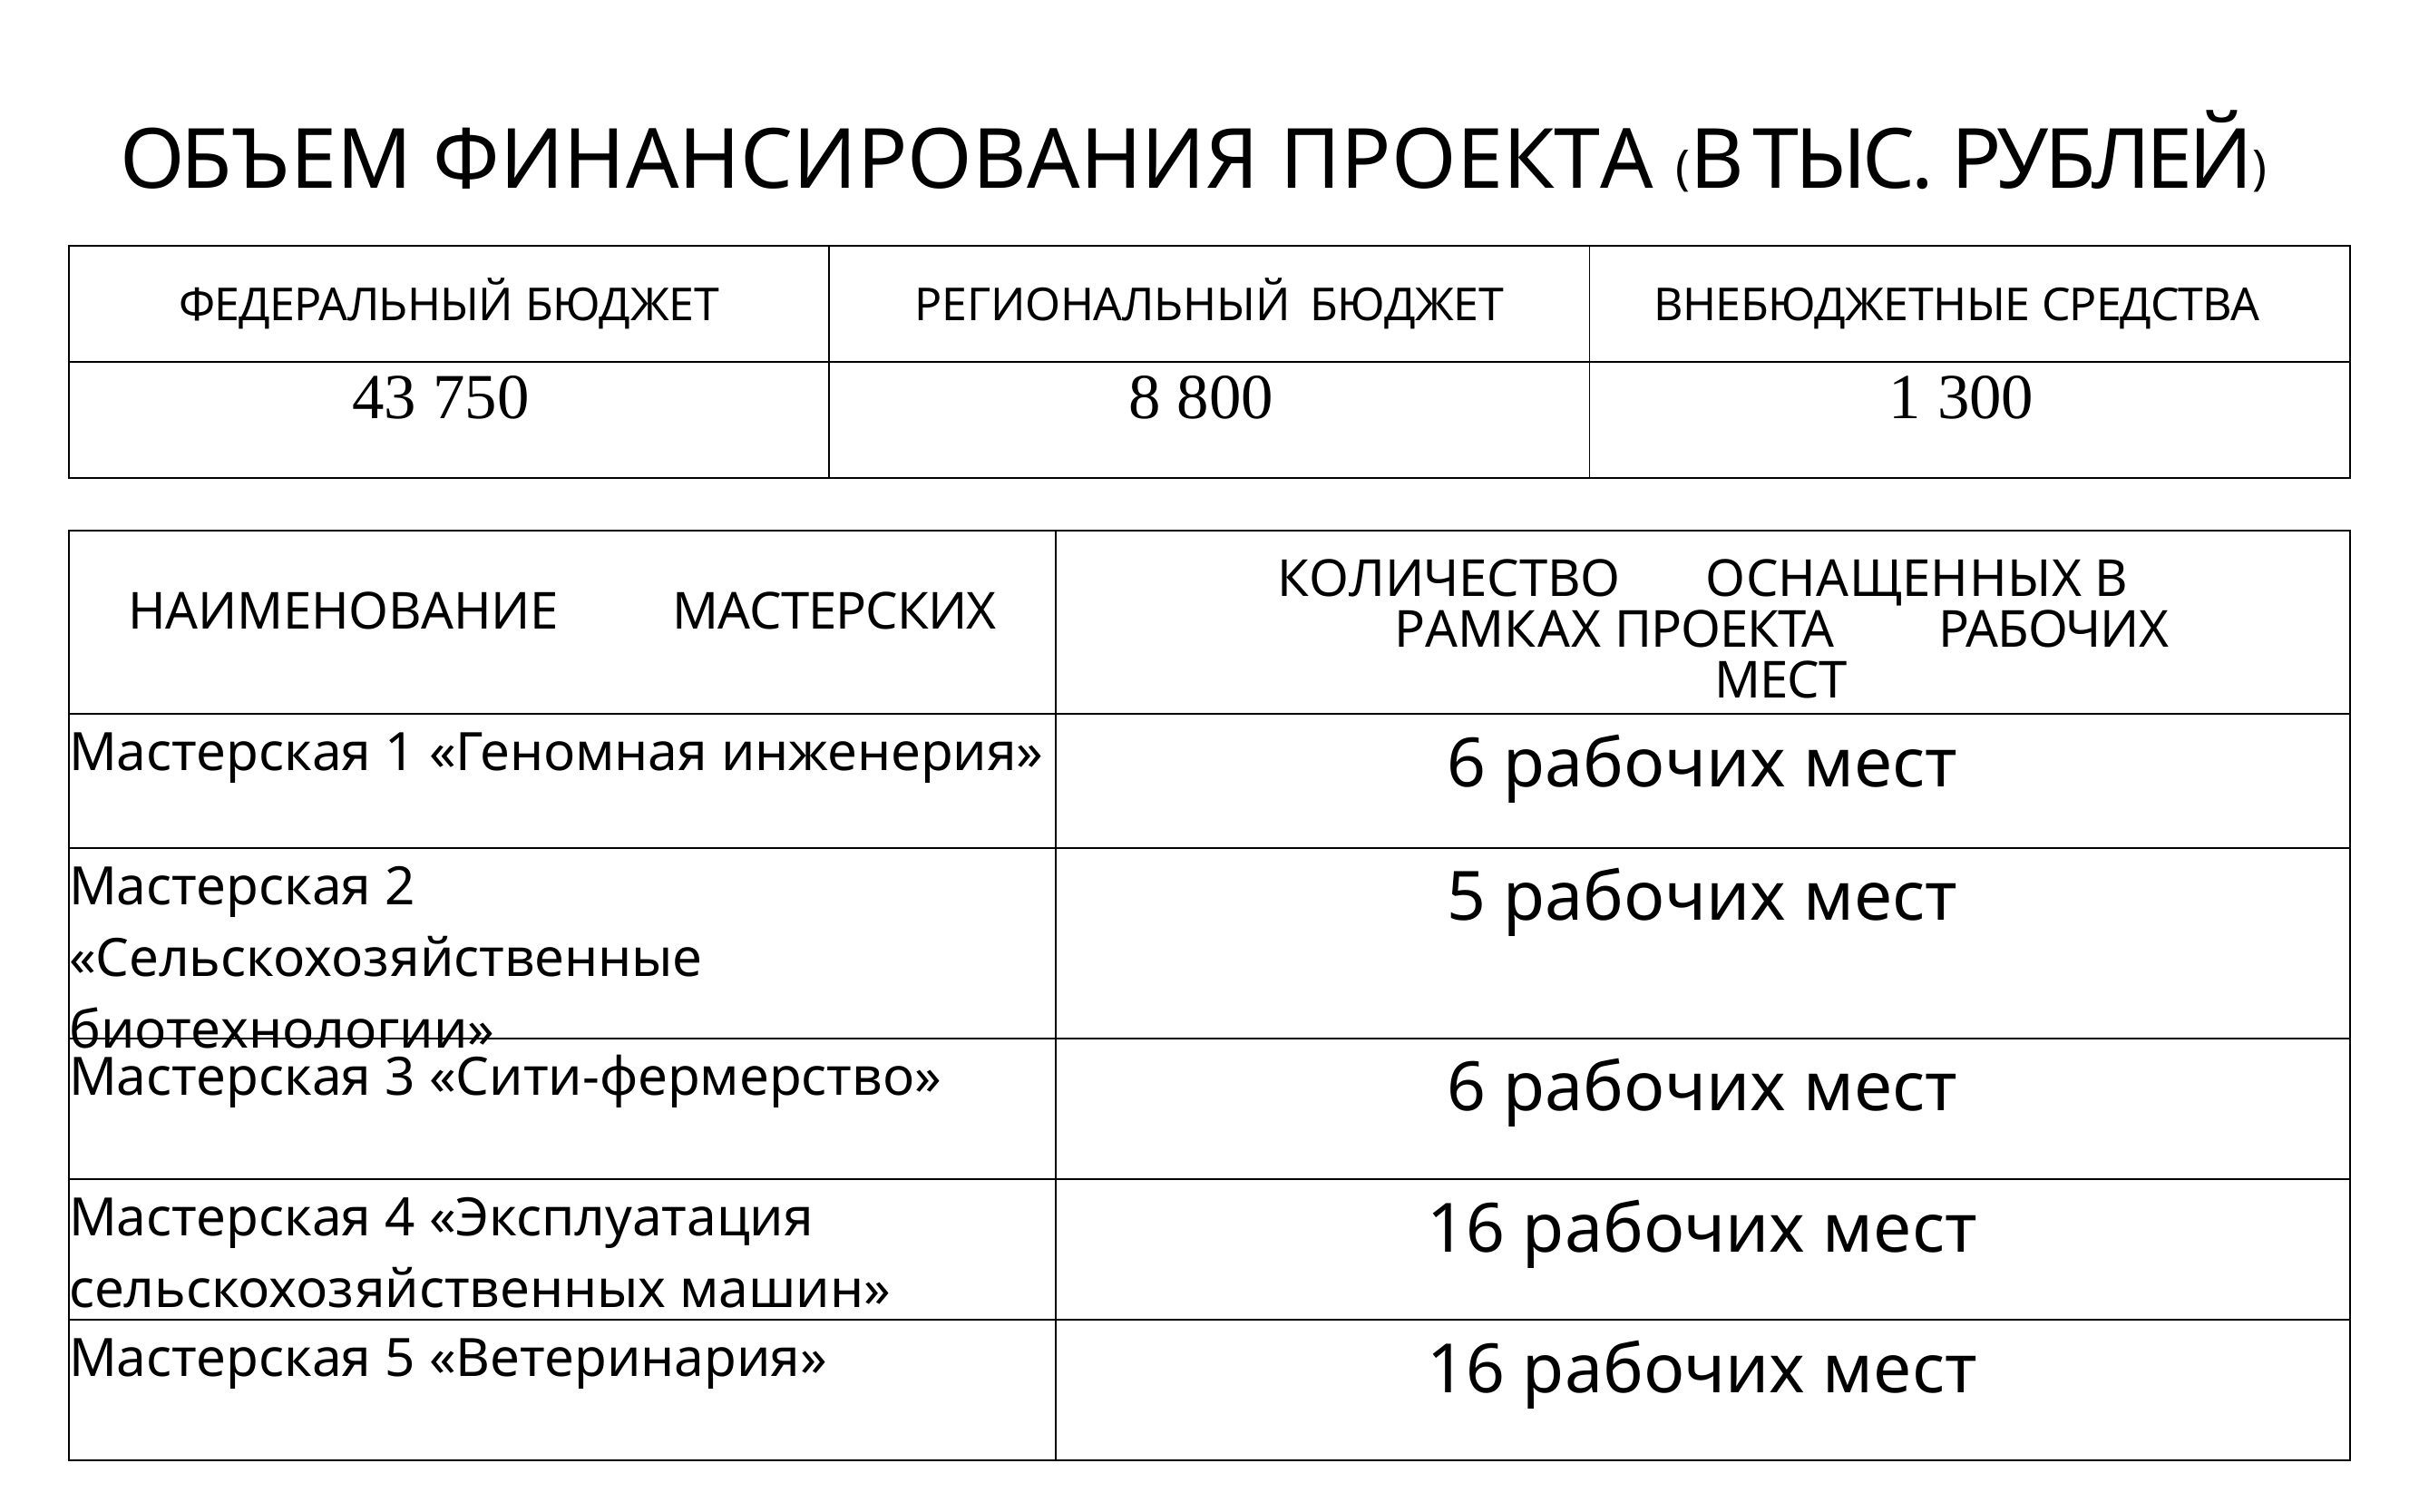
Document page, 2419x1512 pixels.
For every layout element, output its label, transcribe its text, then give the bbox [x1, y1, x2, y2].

table_header РЕГИОНАЛЬНЫЙ БЮДЖЕТ [830, 247, 1589, 361]
table_cell Мастерская 4 «Эксплуатация сельскохозяйственных машин» [70, 1180, 1055, 1319]
table_cell Мастерская 5 «Ветеринария» [70, 1321, 1055, 1459]
table_header НАИМЕНОВАНИЕ МАСТЕРСКИХ [70, 532, 1055, 713]
table_cell 1 300 [1590, 363, 2349, 477]
table_cell 6 рабочих мест [1057, 1039, 2349, 1178]
table_cell 8 800 [830, 363, 1589, 477]
table_cell Мастерская 3 «Сити-фермерство» [70, 1039, 1055, 1178]
table_cell Мастерская 2 «Сельскохозяйственные биотехнологии» [70, 849, 1055, 1038]
table_cell 5 рабочих мест [1057, 849, 2349, 1038]
table_cell 16 рабочих мест [1057, 1180, 2349, 1319]
table_header ВНЕБЮДЖЕТНЫЕ СРЕДСТВА [1590, 247, 2349, 361]
table_cell 16 рабочих мест [1057, 1321, 2349, 1459]
table_header ФЕДЕРАЛЬНЫЙ БЮДЖЕТ [70, 247, 828, 361]
table_header КОЛИЧЕСТВО ОСНАЩЕННЫХ В РАМКАХ ПРОЕКТА РАБОЧИХ МЕСТ [1057, 532, 2349, 713]
table_cell Мастерская 1 «Геномная инженерия» [70, 715, 1055, 847]
title ОБЪЕМ ФИНАНСИРОВАНИЯ ПРОЕКТА (В ТЫС. РУБЛЕЙ) [59, 63, 2327, 327]
table_cell 6 рабочих мест [1057, 715, 2349, 847]
table_cell 43 750 [70, 363, 828, 477]
